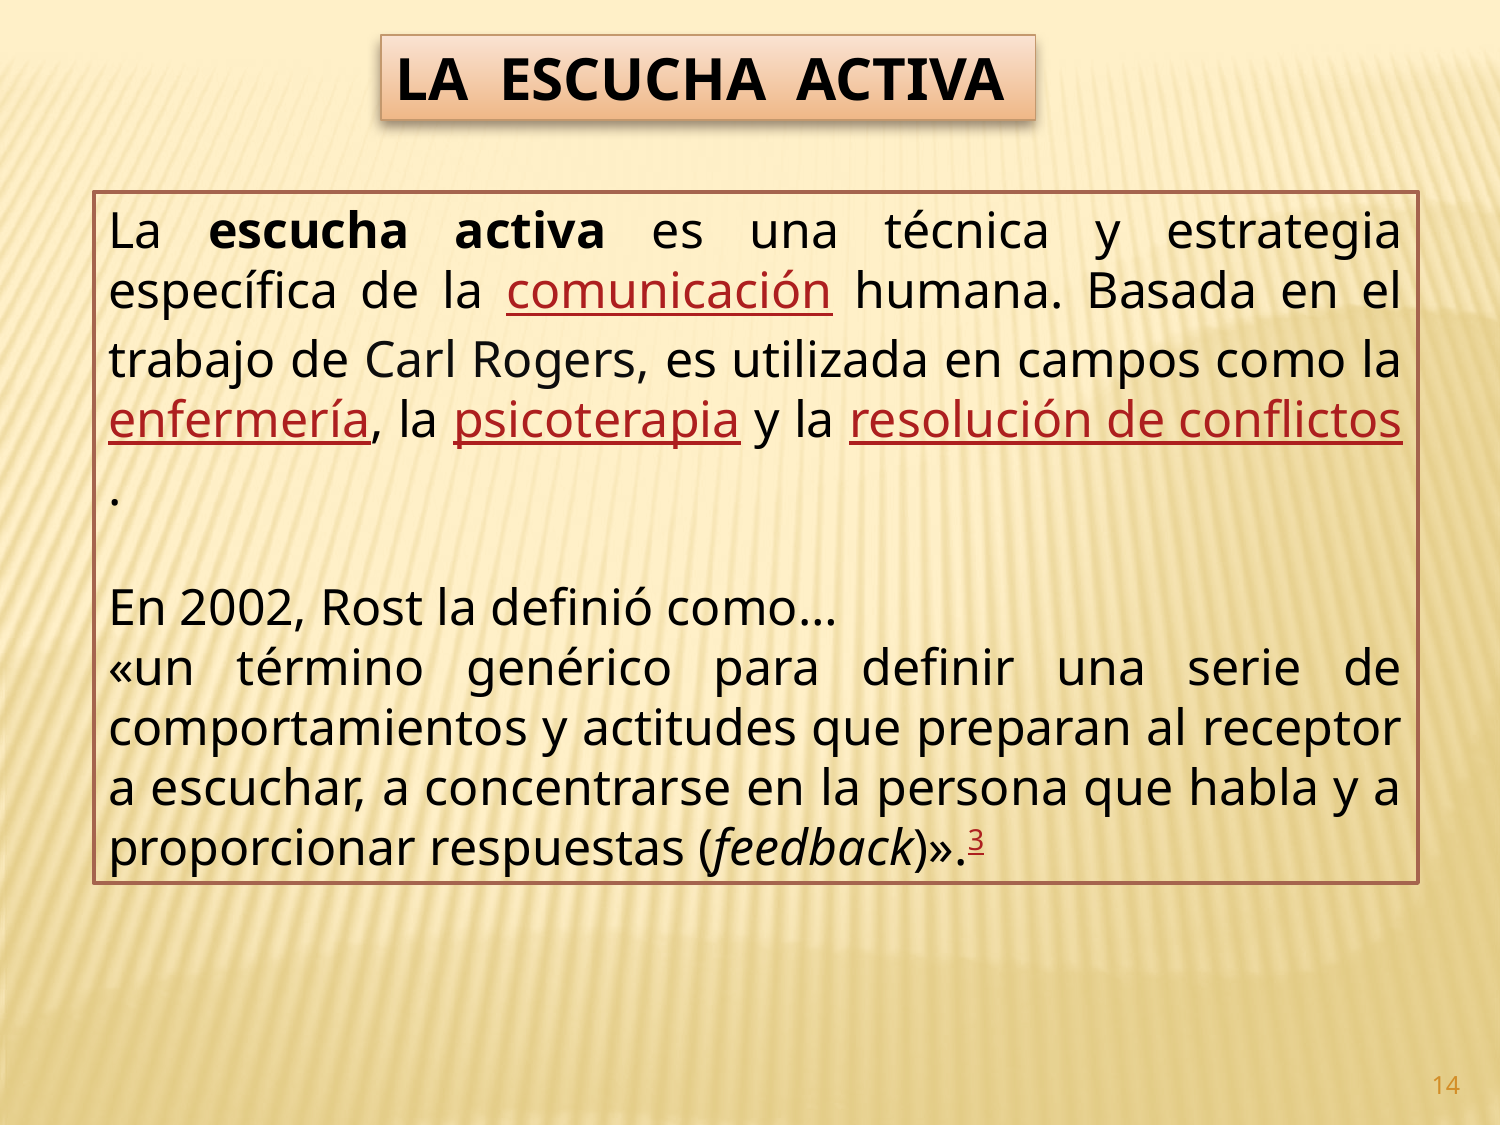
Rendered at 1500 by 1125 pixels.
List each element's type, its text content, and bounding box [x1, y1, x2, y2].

text_box La escucha activa es una técnica y estrategia específica de la comunicación humana. Basada en el trabajo de Carl Rogers, es utilizada en campos como la enfermería, la psicoterapia y la resolución de conflictos. En 2002, Rost la definió como… «un término genérico para definir una serie de comportamientos y actitudes que preparan al receptor a escuchar, a concentrarse en la persona que habla y a proporcionar respuestas (feedback)».3 [92, 190, 1420, 885]
slide_number 14 [1350, 1062, 1475, 1103]
text_box LA ESCUCHA ACTIVA [380, 34, 1036, 121]
